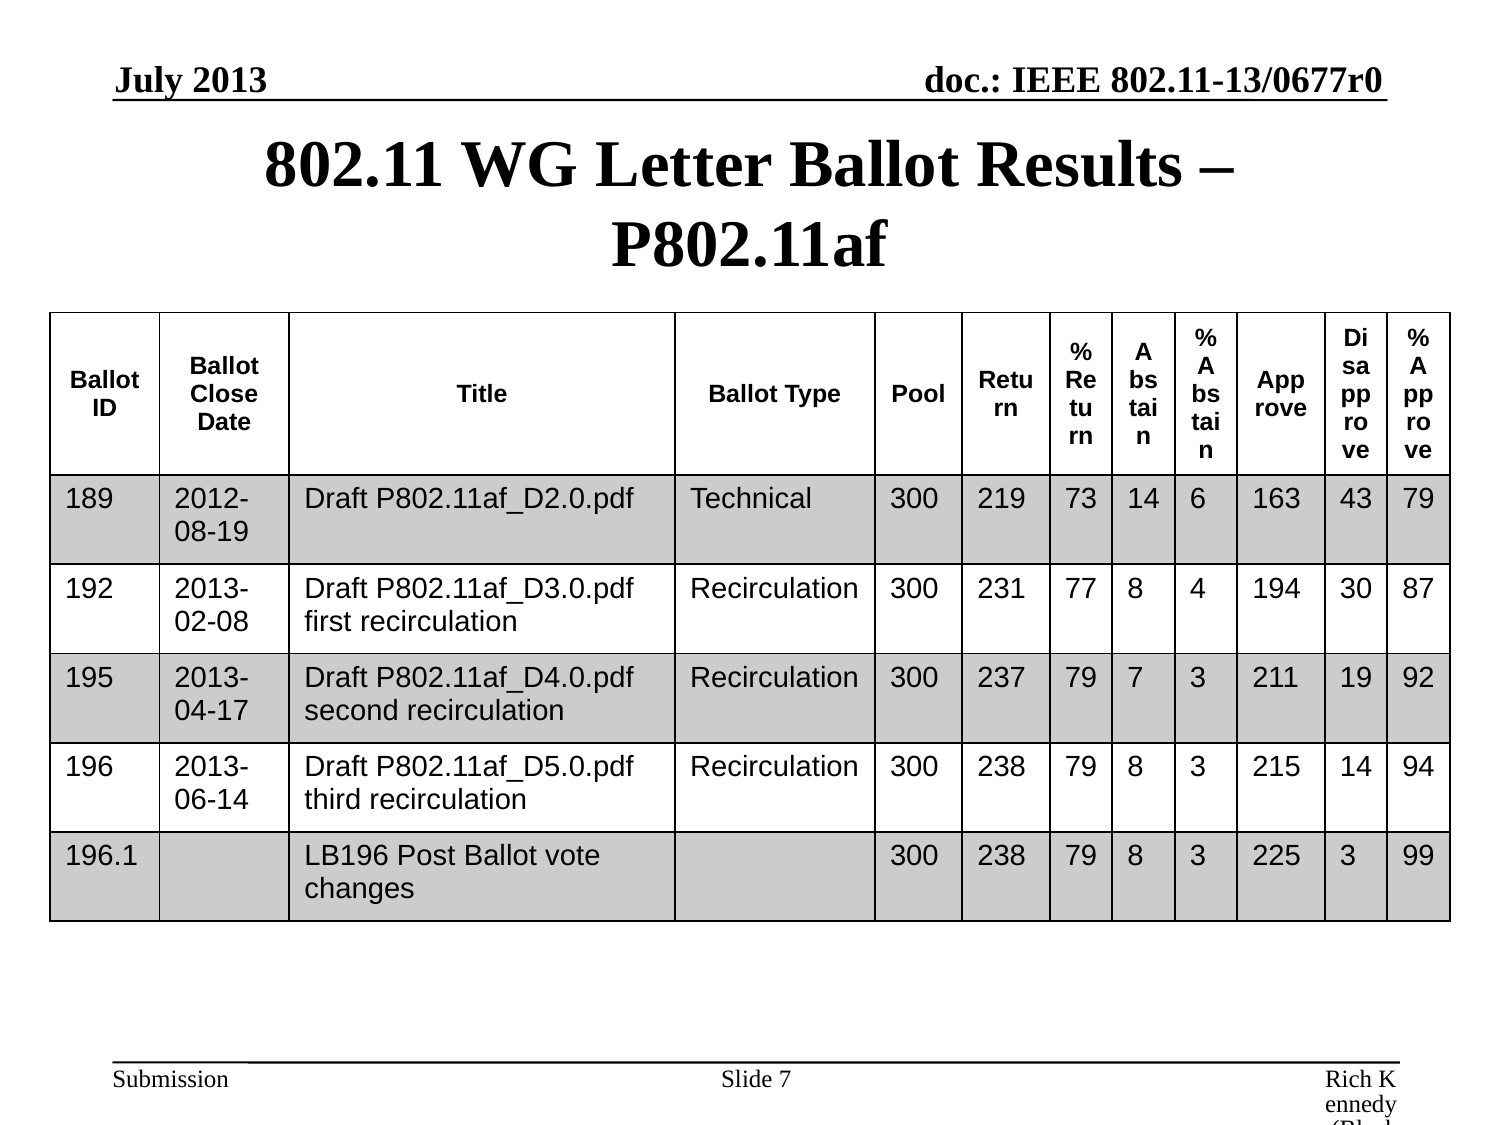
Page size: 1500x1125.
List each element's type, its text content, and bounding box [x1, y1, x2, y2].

table_header Ballot Close Date [160, 313, 288, 474]
table_cell Draft P802.11af_D3.0.pdf first recirculation [290, 565, 674, 653]
table_cell 99 [1388, 833, 1449, 920]
table_cell 2013-02-08 [160, 565, 288, 653]
table_cell 7 [1113, 654, 1174, 742]
table_cell 194 [1238, 565, 1324, 653]
table_cell LB196 Post Ballot vote changes [290, 833, 674, 920]
table_cell Recirculation [676, 565, 874, 653]
table_cell 237 [963, 654, 1049, 742]
table_cell 6 [1176, 476, 1236, 563]
slide_number Slide 7 [712, 1061, 800, 1093]
table_cell 79 [1051, 654, 1111, 742]
table_cell 73 [1051, 476, 1111, 563]
table_header %Abstain [1176, 313, 1236, 474]
table_cell 196.1 [51, 833, 159, 920]
table_cell 215 [1238, 744, 1324, 831]
table_cell 8 [1113, 565, 1174, 653]
table_cell [676, 833, 874, 920]
table_cell 8 [1113, 833, 1174, 920]
table_cell Recirculation [676, 654, 874, 742]
table_header Pool [876, 313, 961, 474]
table_header Ballot Type [676, 313, 874, 474]
table_header Title [290, 313, 674, 474]
table_cell 94 [1388, 744, 1449, 831]
table_cell 43 [1326, 476, 1386, 563]
table_cell 231 [963, 565, 1049, 653]
table_cell 79 [1051, 833, 1111, 920]
table_cell Draft P802.11af_D2.0.pdf [290, 476, 674, 563]
table_cell 196 [51, 744, 159, 831]
table_cell 300 [876, 744, 961, 831]
table_cell 3 [1176, 744, 1236, 831]
table_cell 92 [1388, 654, 1449, 742]
table_cell 300 [876, 476, 961, 563]
table_header Return [963, 313, 1049, 474]
table_cell 300 [876, 833, 961, 920]
table_cell 300 [876, 654, 961, 742]
table_cell Technical [676, 476, 874, 563]
table_cell 2013-04-17 [160, 654, 288, 742]
footer Rich Kennedy (BlackBerry) [1324, 1061, 1402, 1093]
table_cell 3 [1176, 654, 1236, 742]
table_cell 238 [963, 744, 1049, 831]
table_cell 192 [51, 565, 159, 653]
table_cell 163 [1238, 476, 1324, 563]
table_header Approve [1238, 313, 1324, 474]
table_cell 189 [51, 476, 159, 563]
table_cell 79 [1388, 476, 1449, 563]
table_header Abstain [1113, 313, 1174, 474]
table_cell 2012-08-19 [160, 476, 288, 563]
table_cell 3 [1176, 833, 1236, 920]
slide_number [114, 54, 374, 101]
table_cell 195 [51, 654, 159, 742]
table_header Disapprove [1326, 313, 1386, 474]
table_cell 87 [1388, 565, 1449, 653]
table_cell 211 [1238, 654, 1324, 742]
table_cell 225 [1238, 833, 1324, 920]
table_cell 2013-06-14 [160, 744, 288, 831]
table_header %Return [1051, 313, 1111, 474]
table_cell 8 [1113, 744, 1174, 831]
table_cell 219 [963, 476, 1049, 563]
table_cell Draft P802.11af_D5.0.pdf third recirculation [290, 744, 674, 831]
table_cell 79 [1051, 744, 1111, 831]
table_cell 238 [963, 833, 1049, 920]
table_cell 19 [1326, 654, 1386, 742]
table_header Ballot ID [51, 313, 159, 474]
table_cell Draft P802.11af_D4.0.pdf second recirculation [290, 654, 674, 742]
table_cell 77 [1051, 565, 1111, 653]
table_cell 14 [1113, 476, 1174, 563]
table_cell Recirculation [676, 744, 874, 831]
table_cell 14 [1326, 744, 1386, 831]
table_header %Approve [1388, 313, 1449, 474]
title 802.11 WG Letter Ballot Results – P802.11af [112, 112, 1388, 288]
table_cell [160, 833, 288, 920]
table_cell 4 [1176, 565, 1236, 653]
table_cell 30 [1326, 565, 1386, 653]
table_cell 300 [876, 565, 961, 653]
table_cell 3 [1326, 833, 1386, 920]
